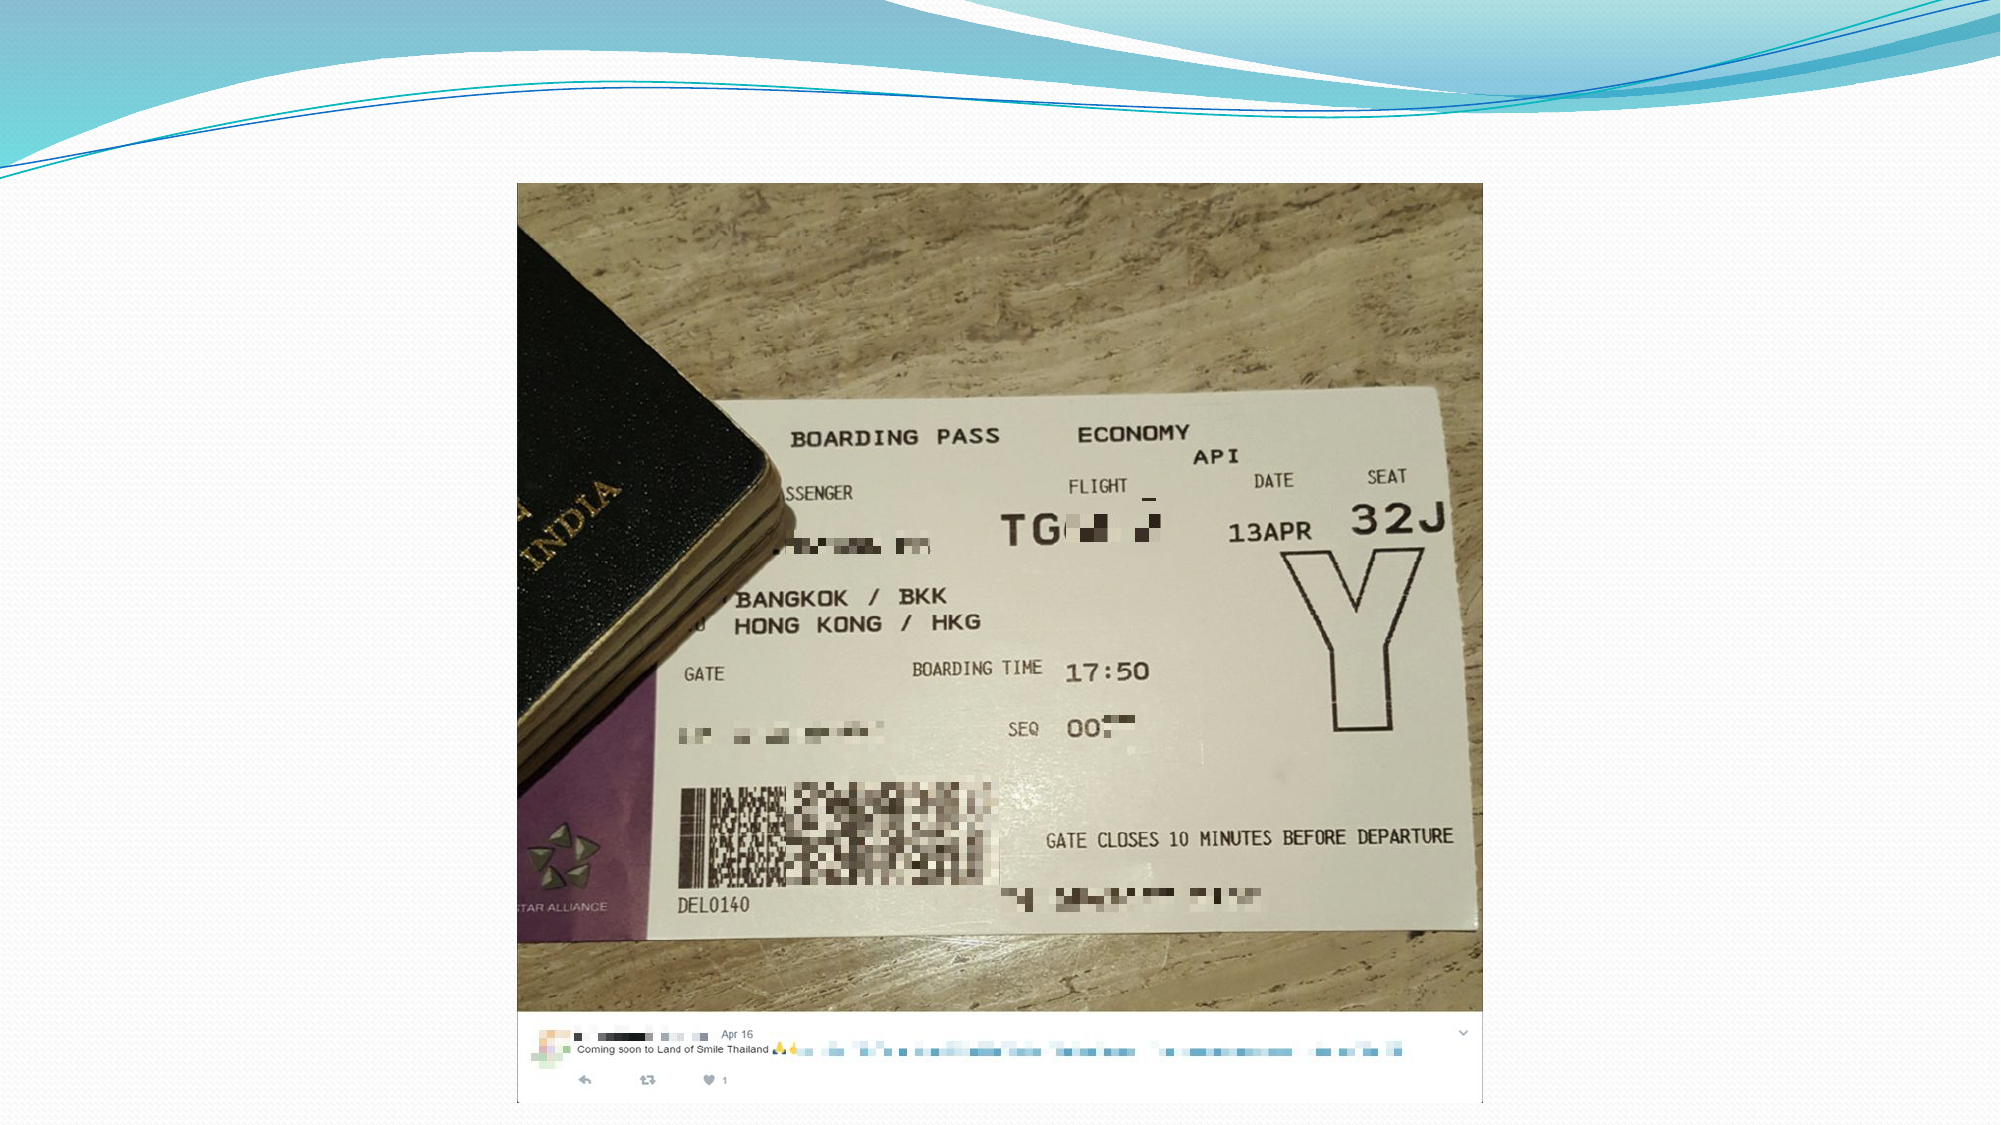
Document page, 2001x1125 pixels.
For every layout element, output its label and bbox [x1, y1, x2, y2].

picture [516, 182, 1484, 1103]
